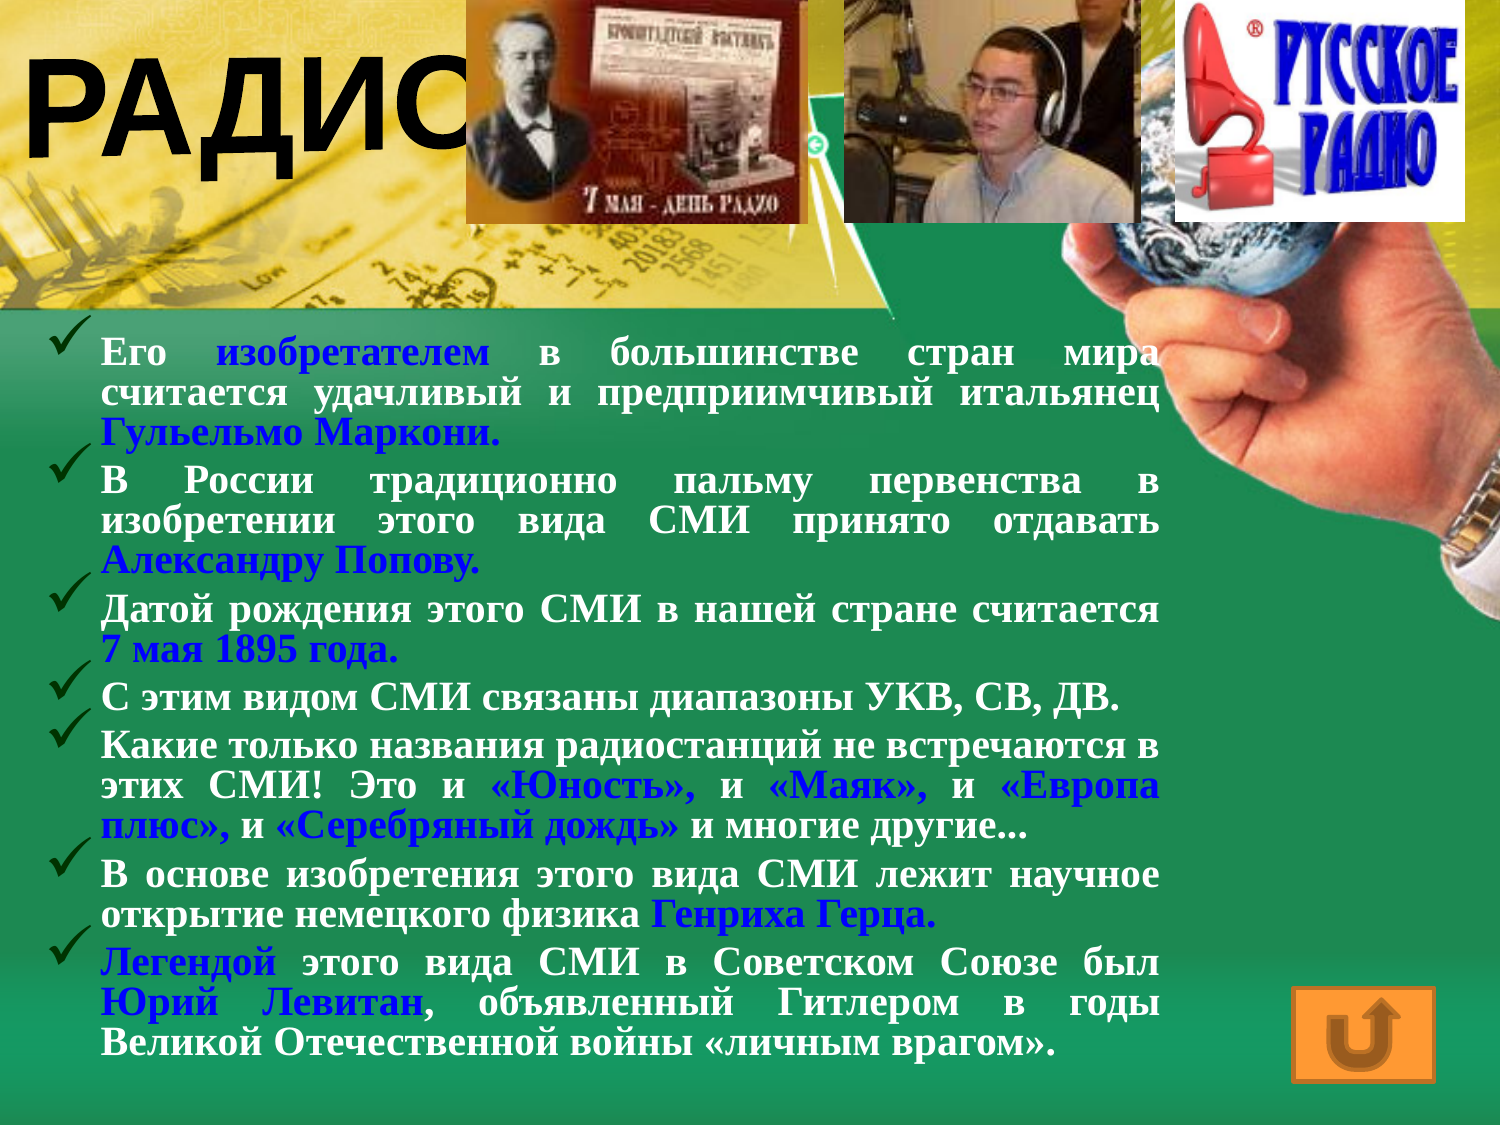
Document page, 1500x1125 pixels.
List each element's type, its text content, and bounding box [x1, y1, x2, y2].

text_box [1291, 986, 1436, 1084]
picture [0, 0, 1500, 990]
list Его изобретателем в большинстве стран мира считается удачливый и предприимчивый итальянец Гульельмо Маркони. В России традиционно пальму первенства в изобретении этого вида СМИ принято отдавать Александру Попову. Датой рождения этого СМИ в нашей стране считается 7 мая 1895 года. С этим видом СМИ связаны диапазоны УКВ, СВ, ДВ. Какие только названия радиостанций не встречаются в этих СМИ! Это и «Юность», и «Маяк», и «Европа плюс», и «Серебряный дождь» и многие другие... В основе изобретения этого вида СМИ лежит научное открытие немецкого физика Генриха Герца. Легендой этого вида СМИ в Советском Союзе был Юрий Левитан, объявленный Гитлером в годы Великой Отечественной войны «личным врагом». [29, 326, 1176, 1095]
